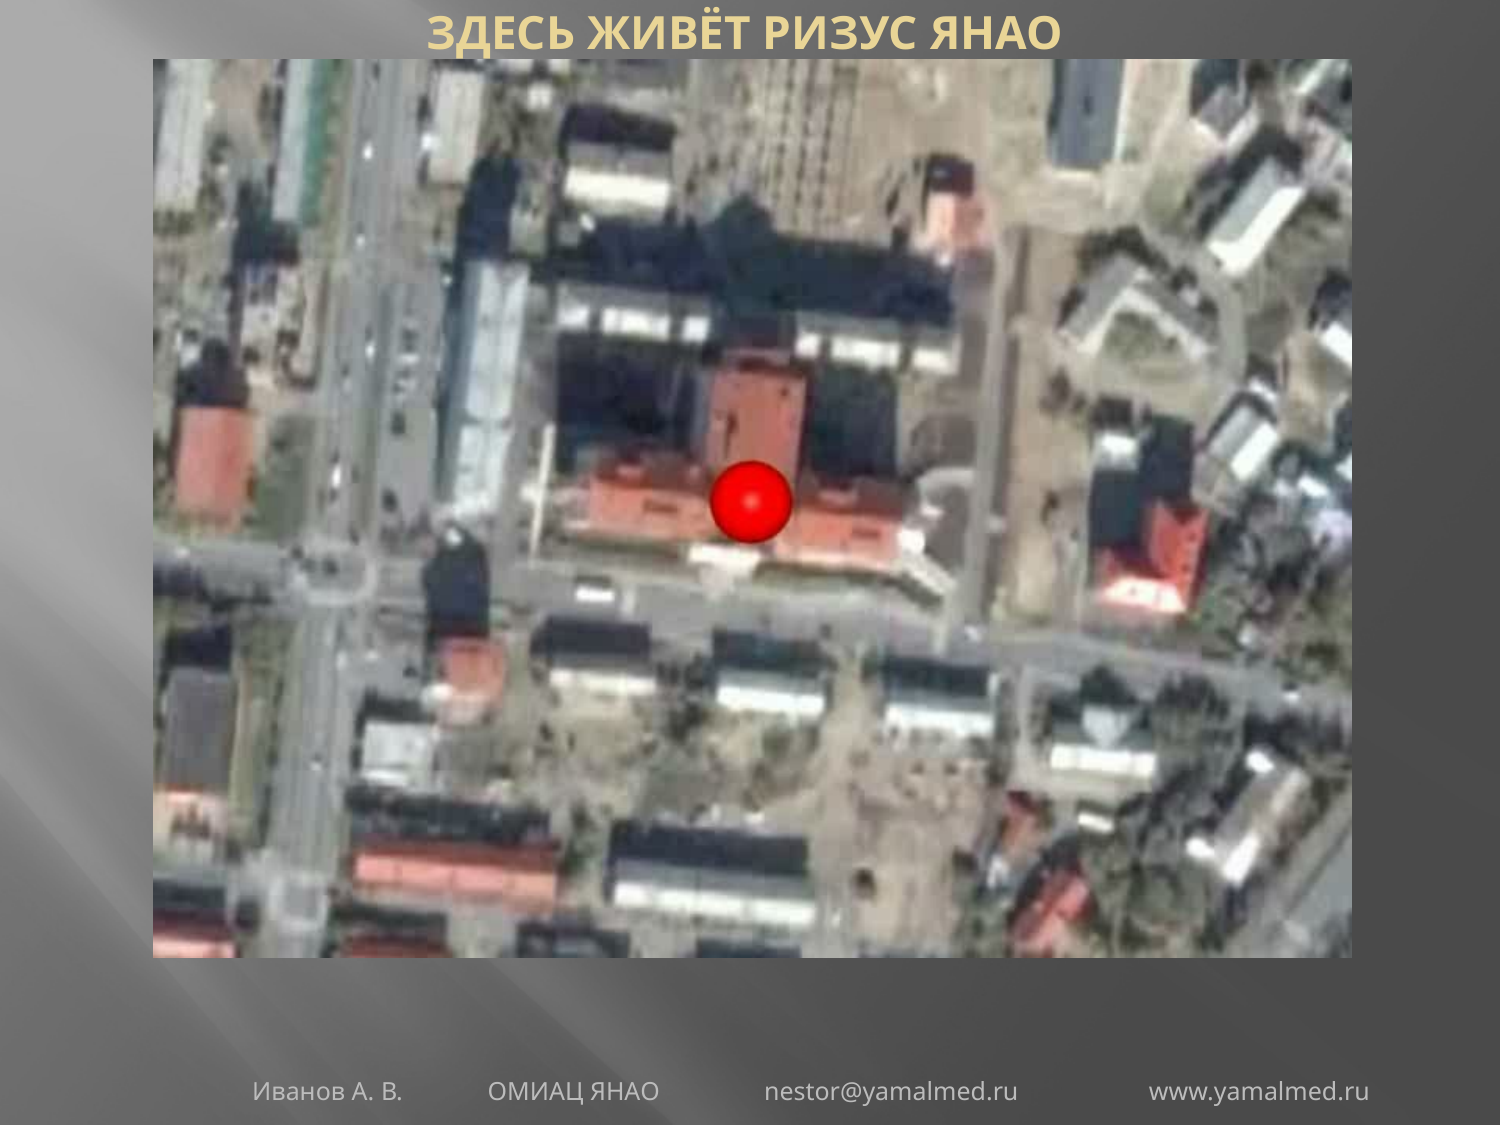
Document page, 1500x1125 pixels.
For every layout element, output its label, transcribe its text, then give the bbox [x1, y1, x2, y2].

text_box Здесь живёт РИЗУС ЯНАО [70, 0, 1421, 59]
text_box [152, 58, 1353, 959]
footer Иванов А. В. ОМИАЦ ЯНАО nestor@yamalmed.ru www.yamalmed.ru [222, 1052, 1407, 1113]
